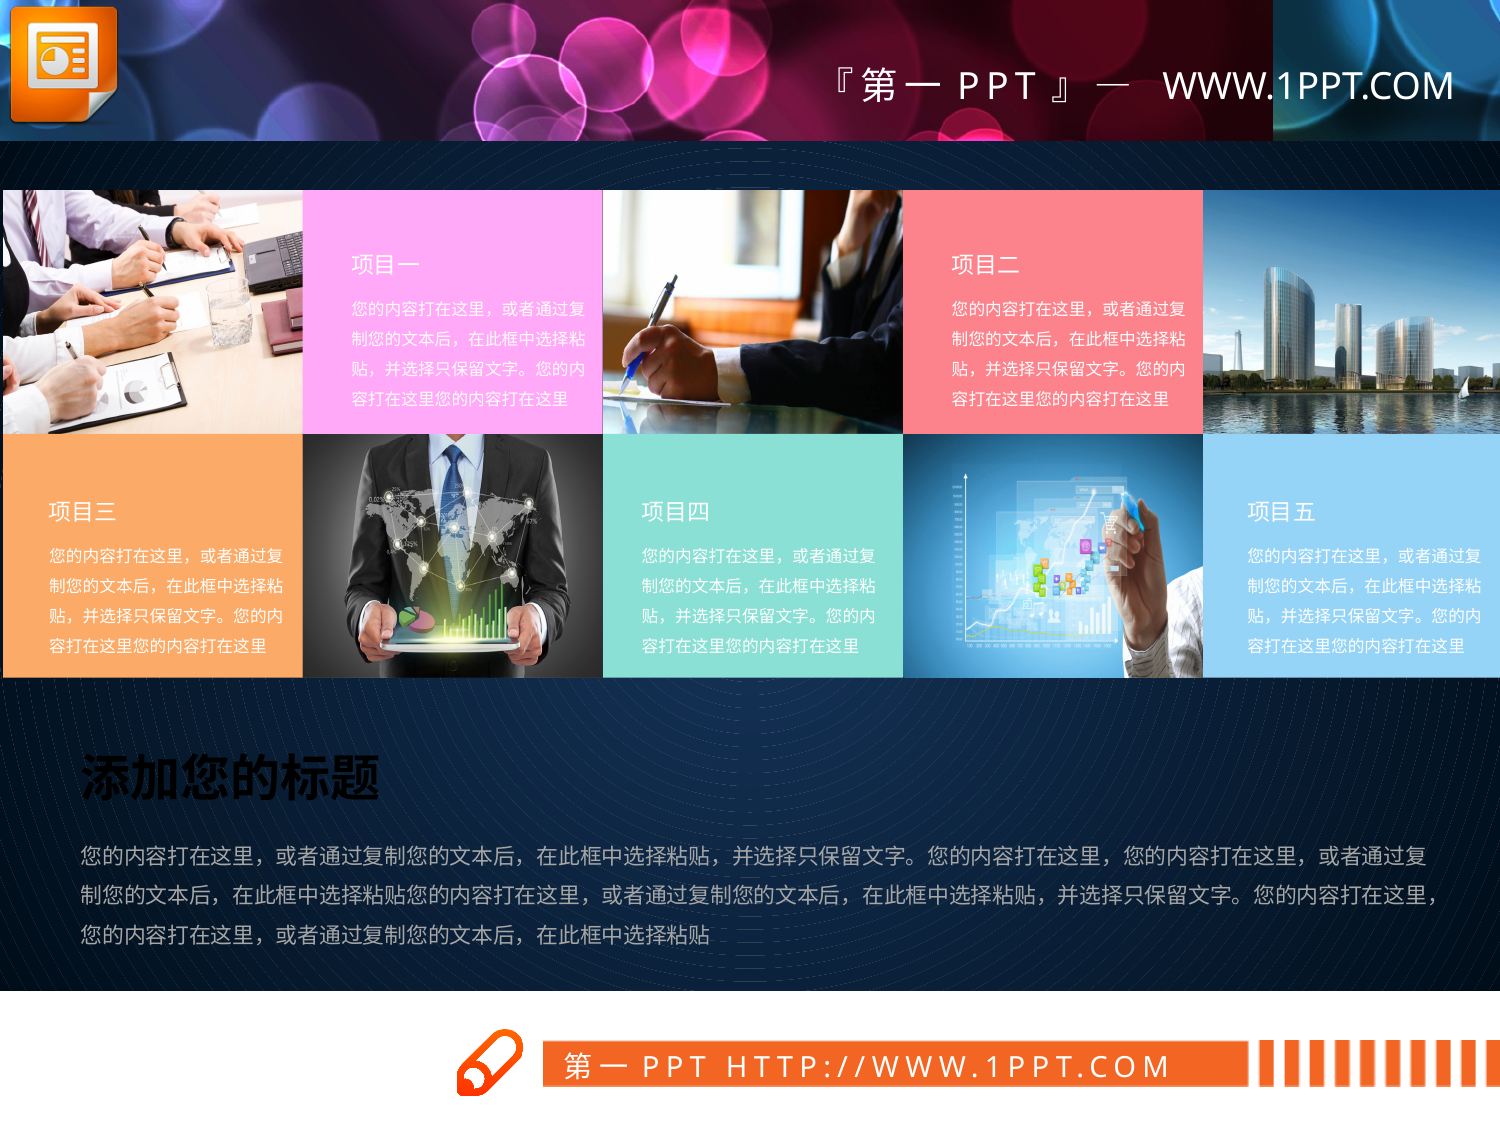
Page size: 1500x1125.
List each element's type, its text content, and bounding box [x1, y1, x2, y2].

text_box [307, 452, 597, 678]
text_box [1202, 433, 1500, 678]
picture [0, 0, 1500, 141]
picture [543, 1040, 1500, 1087]
text_box 您的内容打在这里，或者通过复制您的文本后，在此框中选择粘贴，并选择只保留文字。您的内容打在这里，您的内容打在这里，或者通过复制您的文本后，在此框中选择粘贴您的内容打在这里，或者通过复制您的文本后，在此框中选择粘贴，并选择只保留文字。您的内容打在这里，您的内容打在这里，或者通过复制您的文本后，在此框中选择粘贴 [65, 822, 1459, 953]
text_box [602, 433, 904, 678]
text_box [2, 433, 304, 678]
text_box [302, 190, 603, 443]
text_box [605, 190, 900, 432]
text_box [907, 442, 1197, 678]
text_box [1204, 190, 1500, 432]
text_box [3, 190, 300, 432]
text_box 添加您的标题 [65, 745, 452, 822]
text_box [902, 189, 1204, 435]
